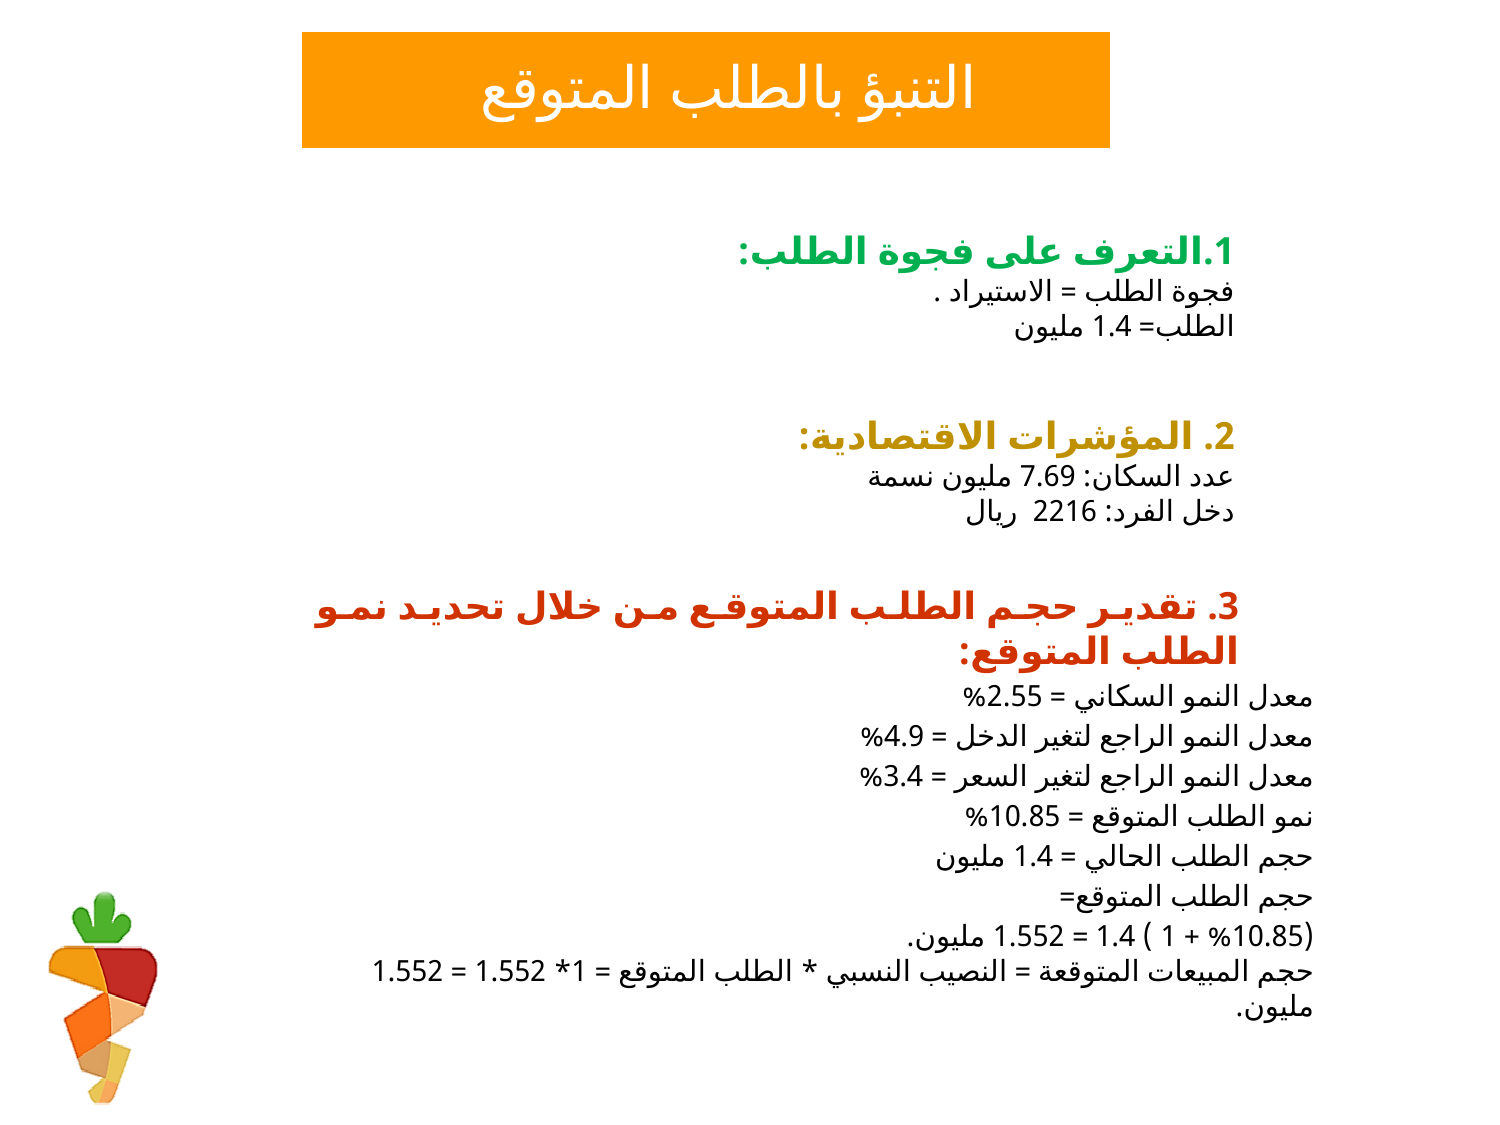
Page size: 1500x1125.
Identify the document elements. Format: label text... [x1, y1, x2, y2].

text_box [301, 30, 1112, 149]
text_box 1.التعرف على فجوة الطلب: فجوة الطلب = الاستيراد . الطلب= 1.4 مليون 2. المؤشرات الاقتصادية: عدد السكان: 7.69 مليون نسمة دخل الفرد: 2216 ريال [167, 219, 1250, 535]
text_box 3. تقدير حجم الطلب المتوقع من خلال تحديد نمو الطلب المتوقع: معدل النمو السكاني = 2.55% معدل النمو الراجع لتغير الدخل = 4.9% معدل النمو الراجع لتغير السعر = 3.4% نمو الطلب المتوقع = 10.85% حجم الطلب الحالي = 1.4 مليون حجم الطلب المتوقع= (%10.85 + 1 ) 1.4 = 1.552 مليون. حجم المبيعات المتوقعة = النصيب النسبي * الطلب المتوقع = 1* 1.552 = 1.552 مليون. [301, 574, 1329, 1030]
picture [41, 889, 163, 1105]
